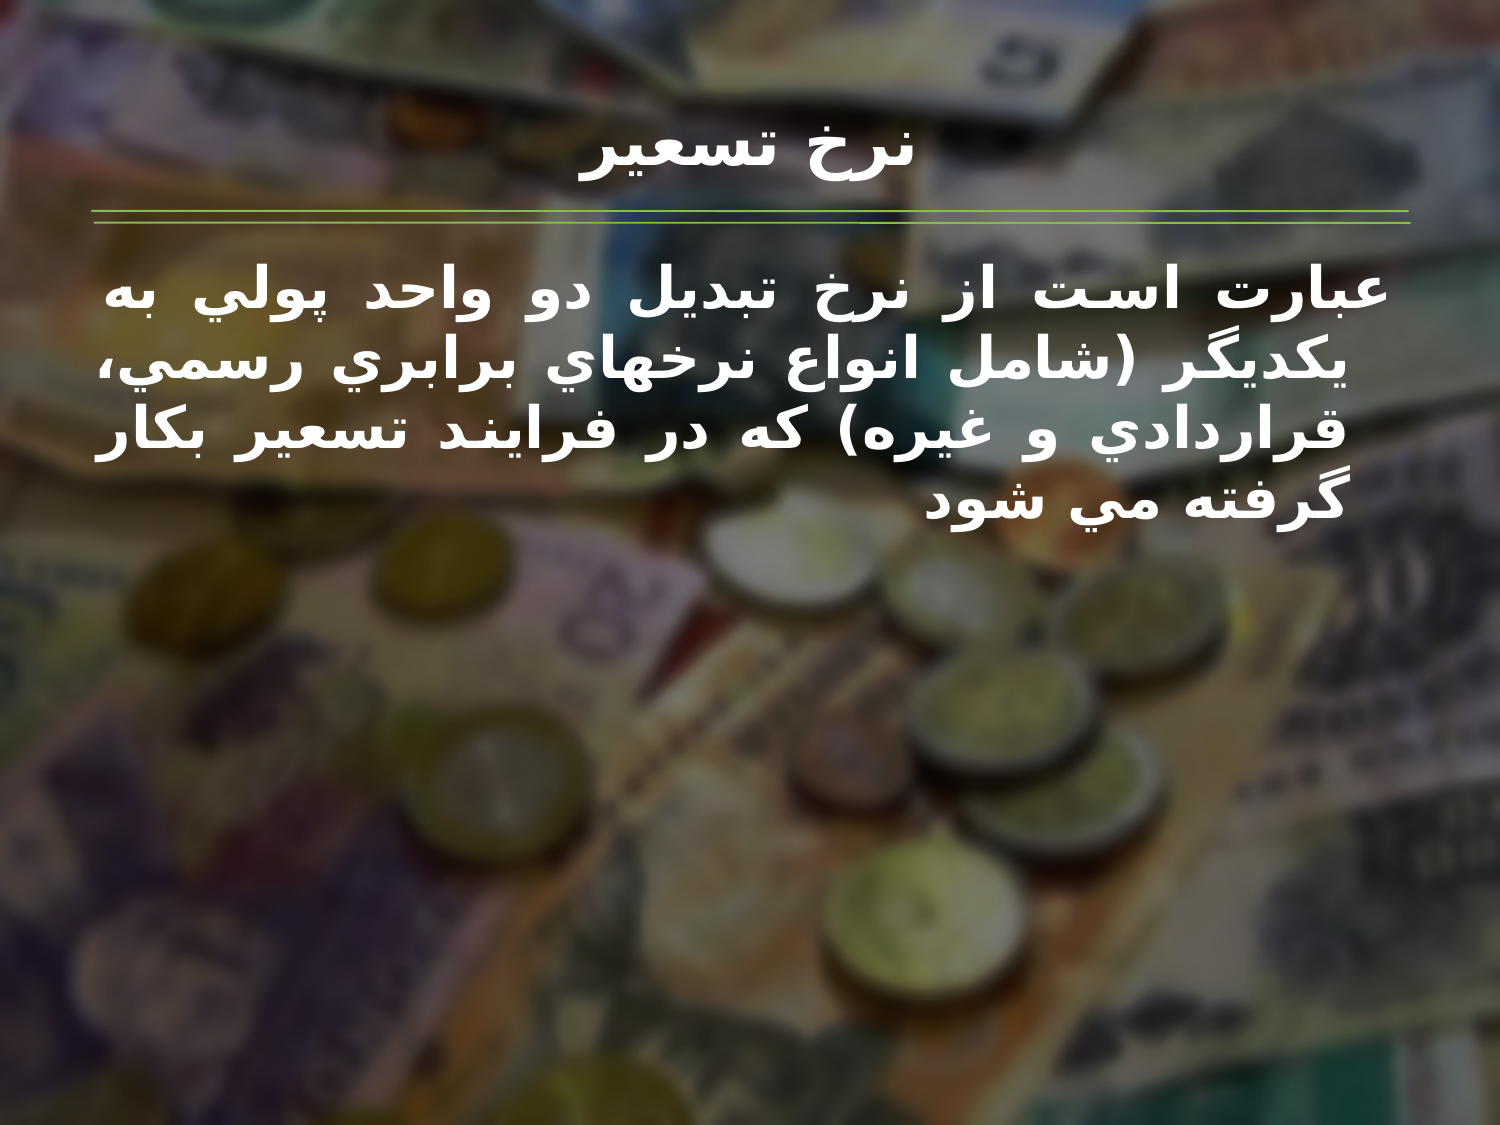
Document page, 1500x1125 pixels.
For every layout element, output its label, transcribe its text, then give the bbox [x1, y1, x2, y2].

list عبارت‌ است‌ از نرخ‌ تبديل‌ دو واحد پولي‌ به‌ يكديگر (شامل‌ انواع‌ نرخهاي‌ برابري‌ رسمي‌، قراردادي‌ و غيره‌) كه‌ در فرايند تسعير بكار گرفته‌ مي‌ شود [75, 242, 1425, 986]
title نرخ‌ تسعير [75, 45, 1425, 233]
picture [0, 0, 1500, 1125]
